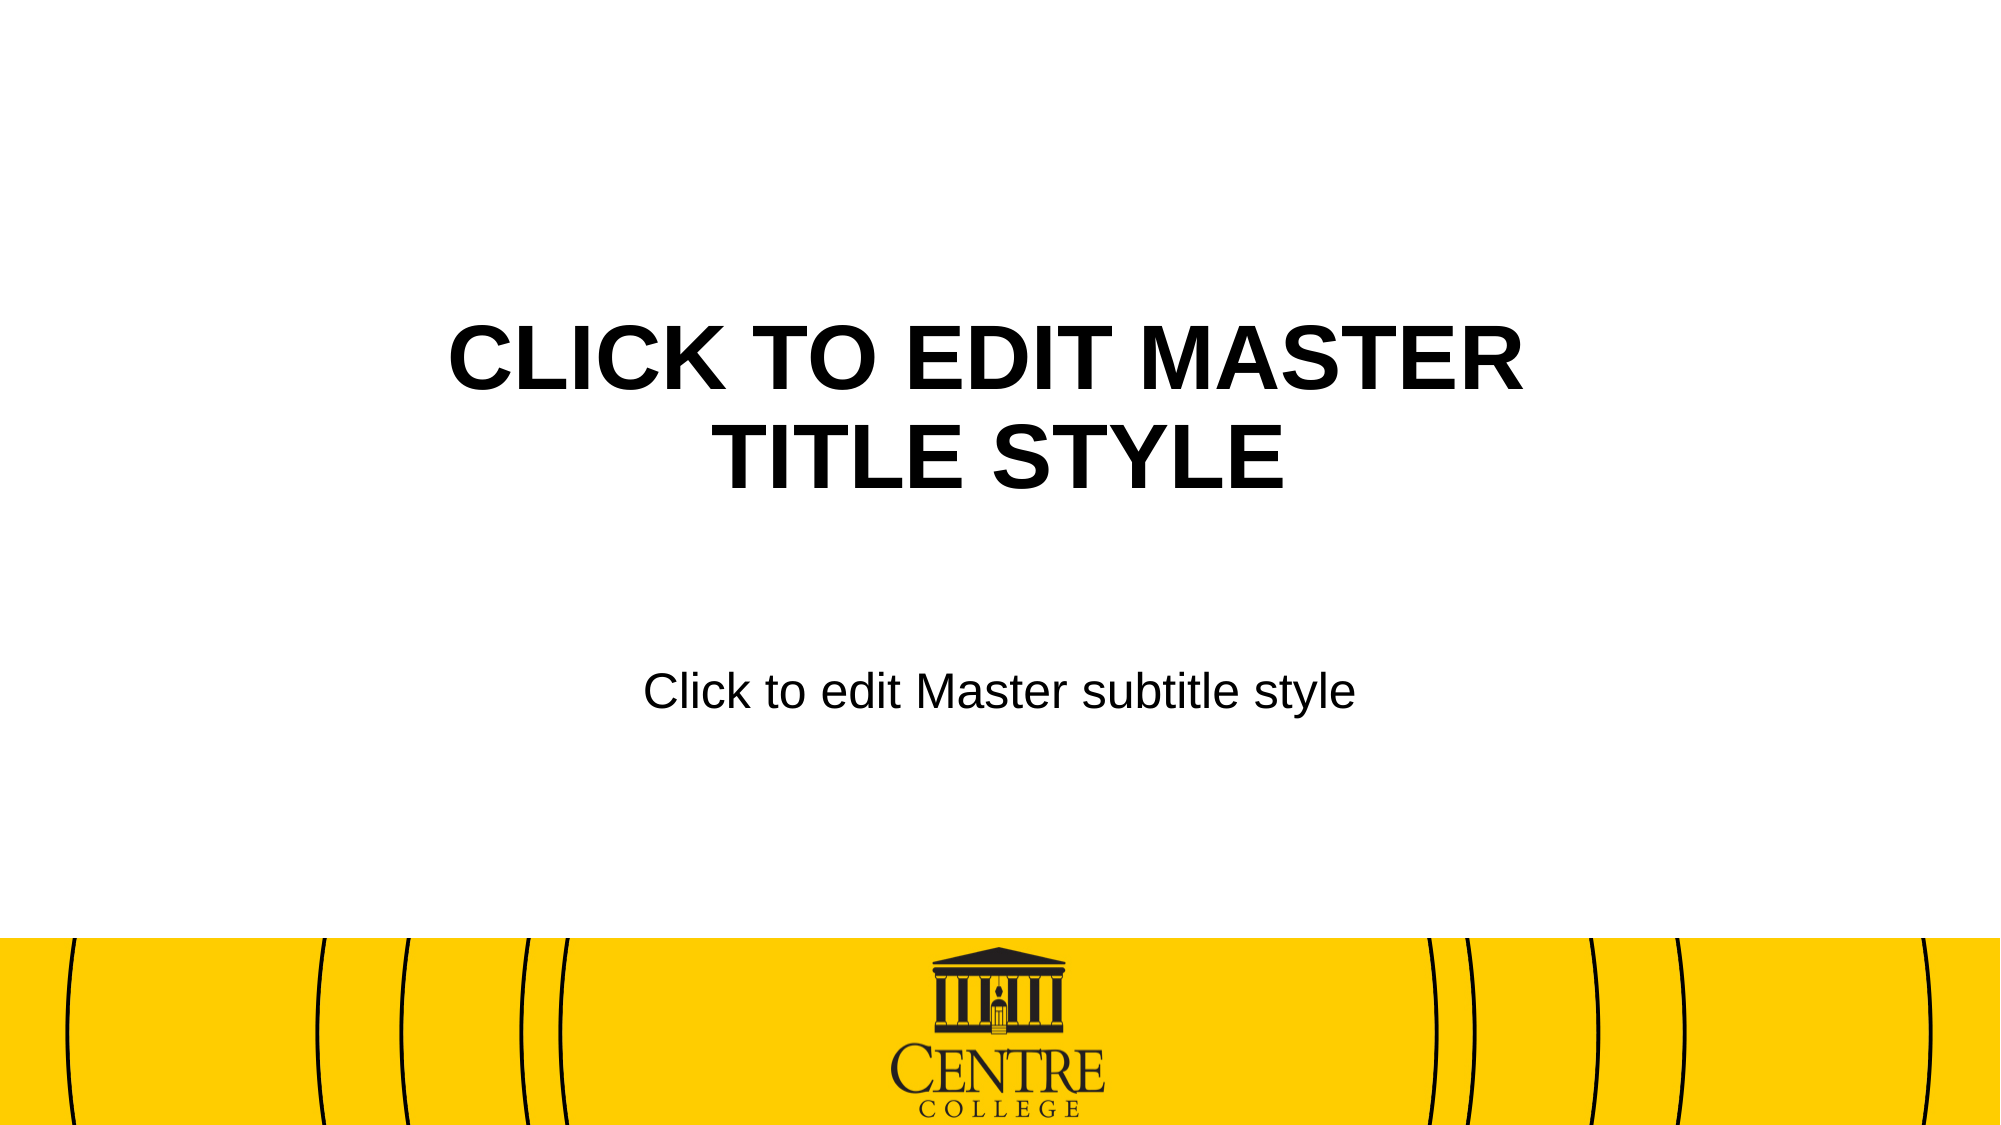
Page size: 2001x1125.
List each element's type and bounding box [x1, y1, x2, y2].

subtitle [249, 590, 1750, 863]
title [249, 184, 1750, 576]
picture [0, 938, 2000, 1125]
